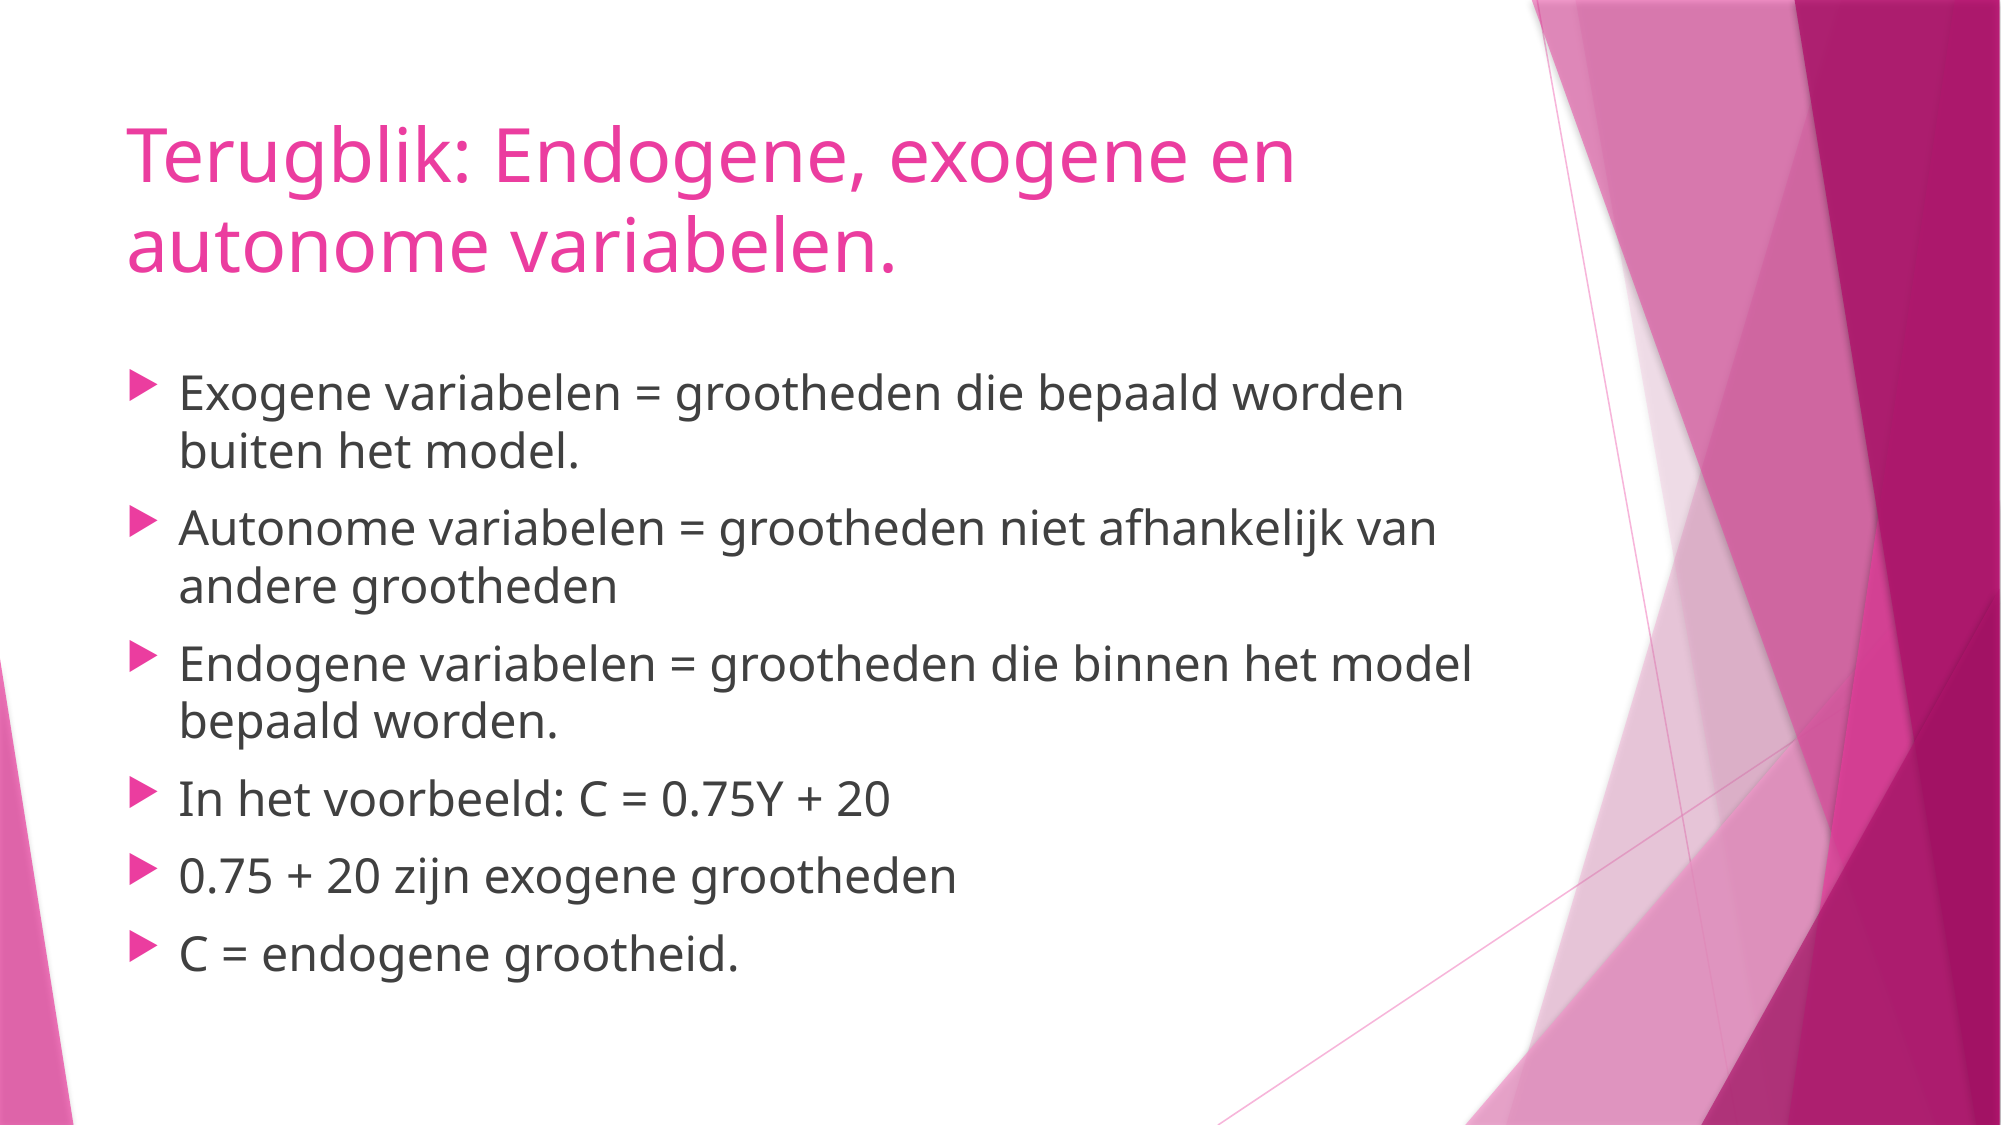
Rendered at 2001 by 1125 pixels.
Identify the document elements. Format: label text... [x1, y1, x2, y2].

title Terugblik: Endogene, exogene en autonome variabelen. [111, 99, 1522, 317]
list Exogene variabelen = grootheden die bepaald worden buiten het model. Autonome variabelen = grootheden niet afhankelijk van andere grootheden Endogene variabelen = grootheden die binnen het model bepaald worden. In het voorbeeld: C = 0.75Y + 20 0.75 + 20 zijn exogene grootheden C = endogene grootheid. [111, 354, 1522, 992]
